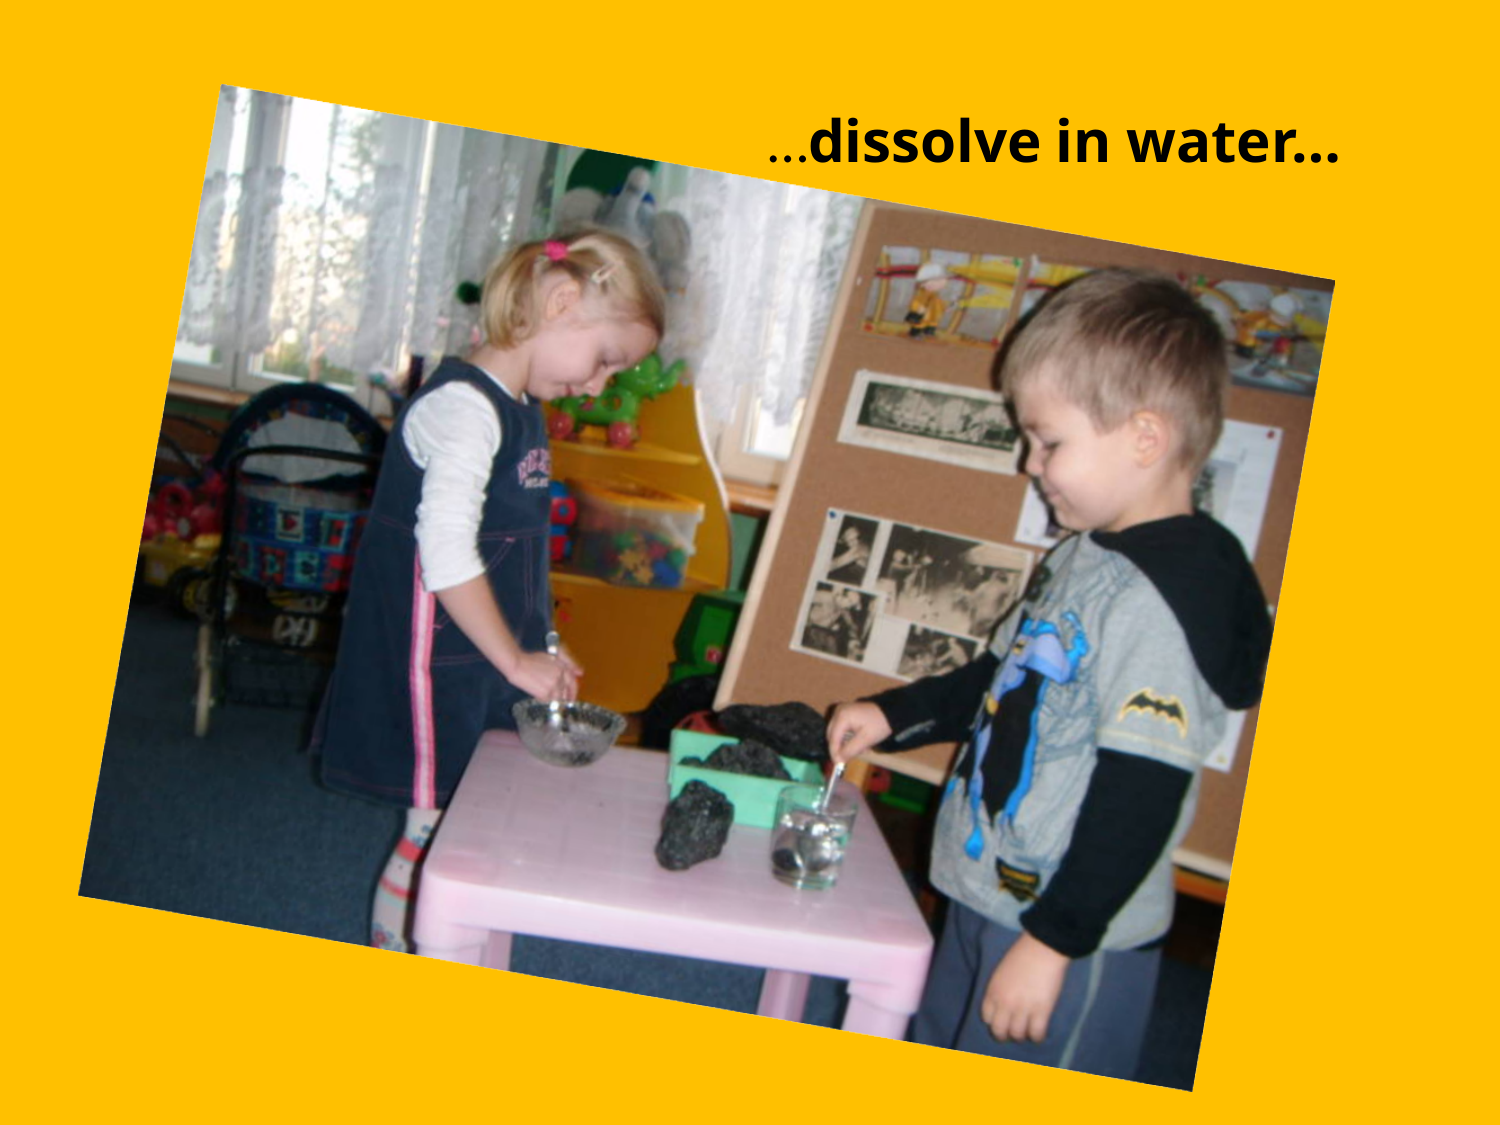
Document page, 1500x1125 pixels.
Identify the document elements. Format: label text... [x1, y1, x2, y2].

title …dissolve in water… [691, 45, 1418, 233]
picture [1272, 270, 1335, 632]
picture [685, 1001, 1207, 1090]
picture [79, 550, 140, 906]
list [140, 175, 1272, 1001]
picture [206, 85, 730, 175]
